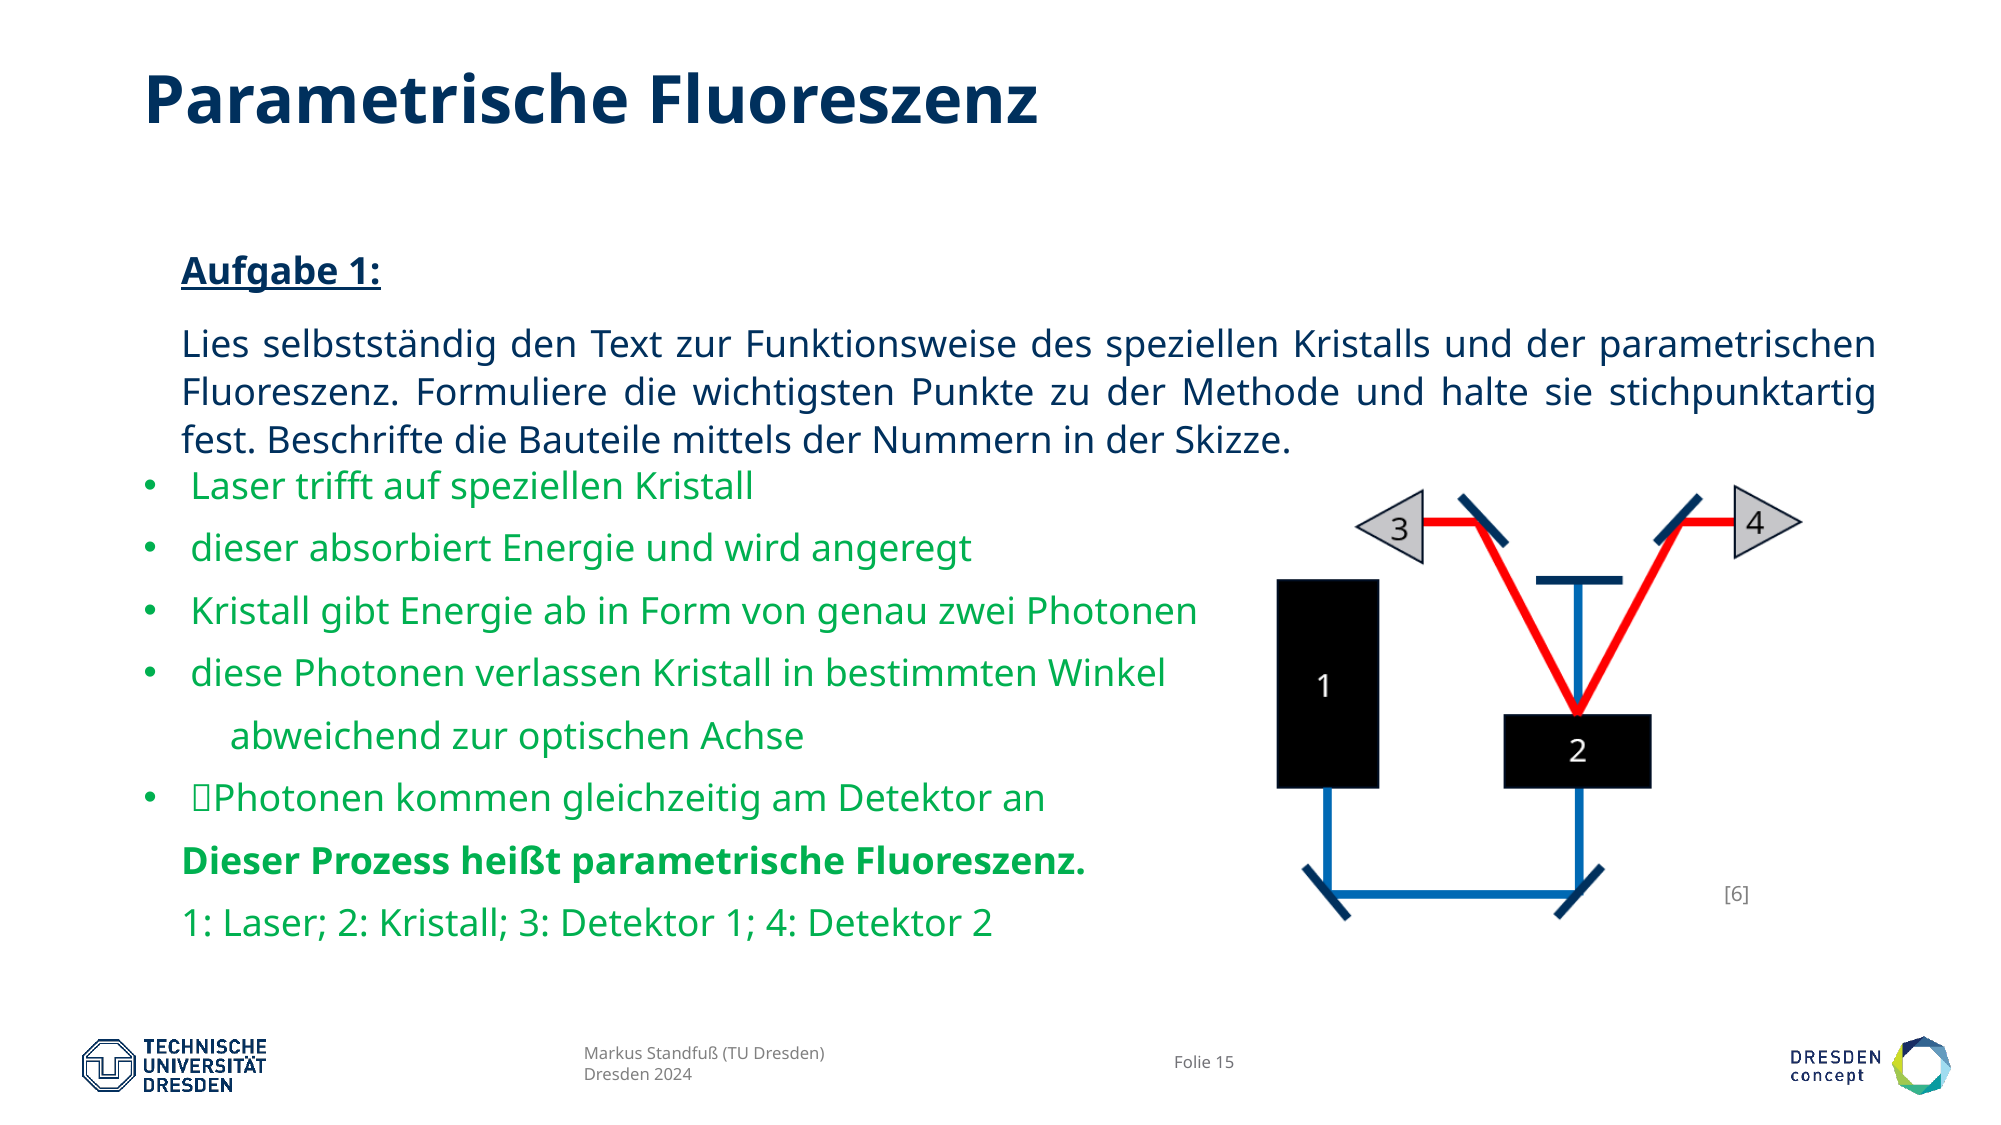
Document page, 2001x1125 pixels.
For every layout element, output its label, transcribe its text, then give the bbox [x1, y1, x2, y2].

picture [82, 1039, 266, 1092]
title Parametrische Fluoreszenz [143, 56, 1879, 169]
picture [1199, 454, 1857, 956]
list Aufgabe 1: Lies selbstständig den Text zur Funktionsweise des speziellen Kristalls und der parametrischen Fluoreszenz. Formuliere die wichtigsten Punkte zu der Methode und halte sie stichpunktartig fest. Beschrifte die Bauteile mittels der Nummern in der Skizze. Laser trifft auf speziellen Kristall dieser absorbiert Energie und wird angeregt Kristall gibt Energie ab in Form von genau zwei Photonen diese Photonen verlassen Kristall in bestimmten Winkel abweichend zur optischen Achse Photonen kommen gleichzeitig am Detektor an Dieser Prozess heißt parametrische Fluoreszenz. 1: Laser; 2: Kristall; 3: Detektor 1; 4: Detektor 2 [143, 243, 1879, 956]
picture [1791, 1036, 1951, 1095]
